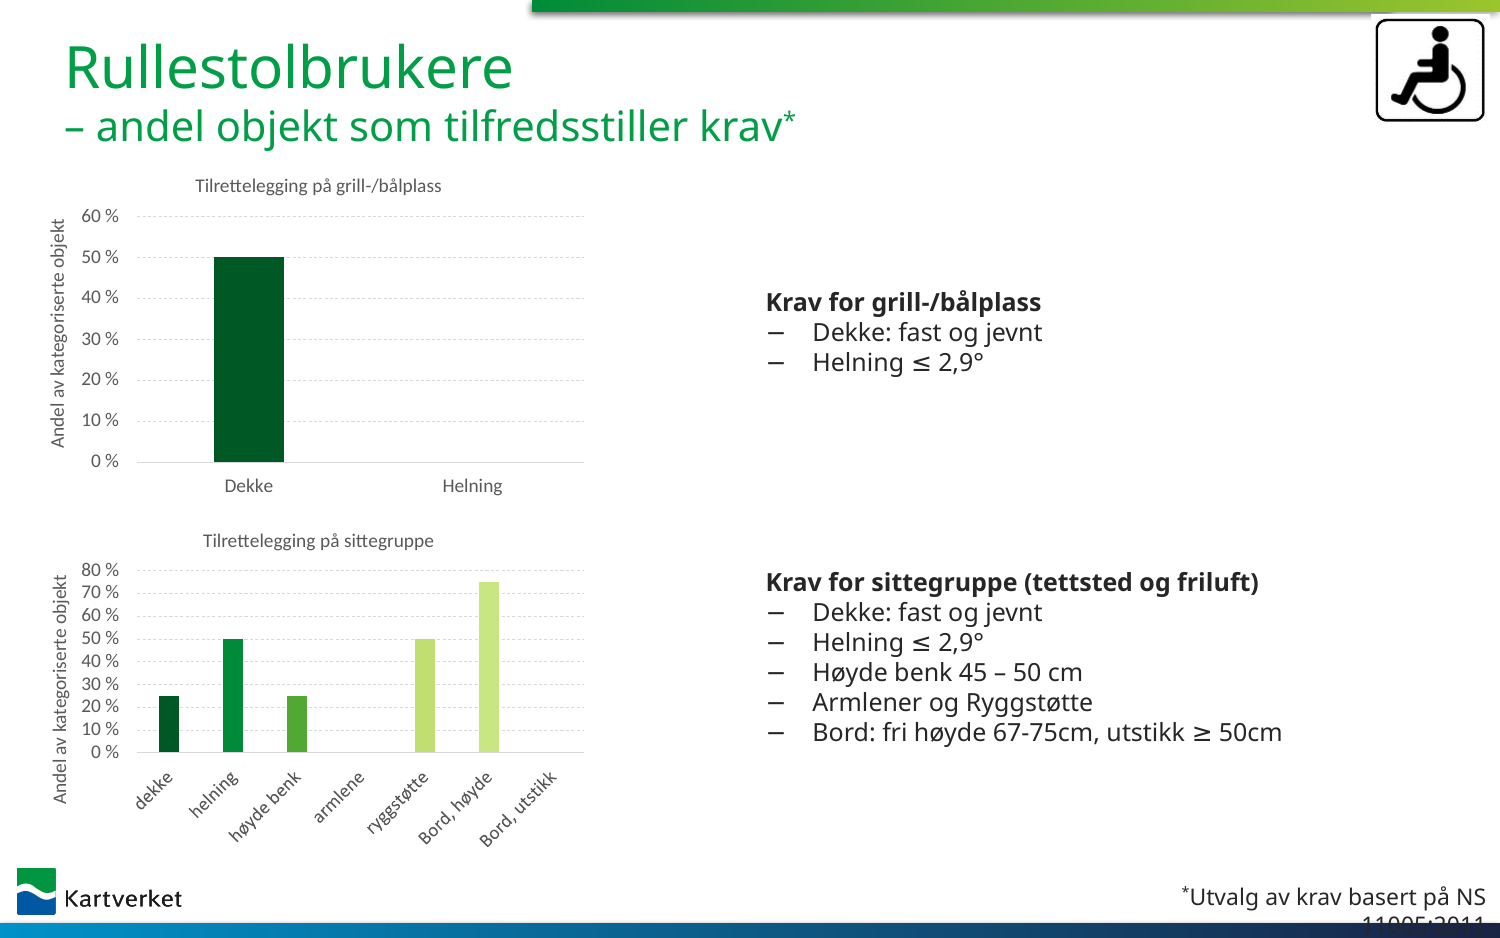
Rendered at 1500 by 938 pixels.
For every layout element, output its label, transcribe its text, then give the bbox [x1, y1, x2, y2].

picture [41, 520, 596, 859]
text_box *Utvalg av krav basert på NS 11005:2011 [1068, 873, 1500, 938]
text_box Krav for sittegruppe (tettsted og friluft) Dekke: fast og jevnt Helning ≤ 2,9° Høyde benk 45 – 50 cm Armlener og Ryggstøtte Bord: fri høyde 67-75cm, utstikk ≥ 50cm [750, 559, 1500, 754]
text_box Krav for grill-/bålplass Dekke: fast og jevnt Helning ≤ 2,9° [750, 279, 1452, 384]
text_box Rullestolbrukere – andel objekt som tilfredsstiller krav* [49, 14, 1431, 158]
picture [1371, 13, 1491, 127]
picture [41, 166, 596, 505]
